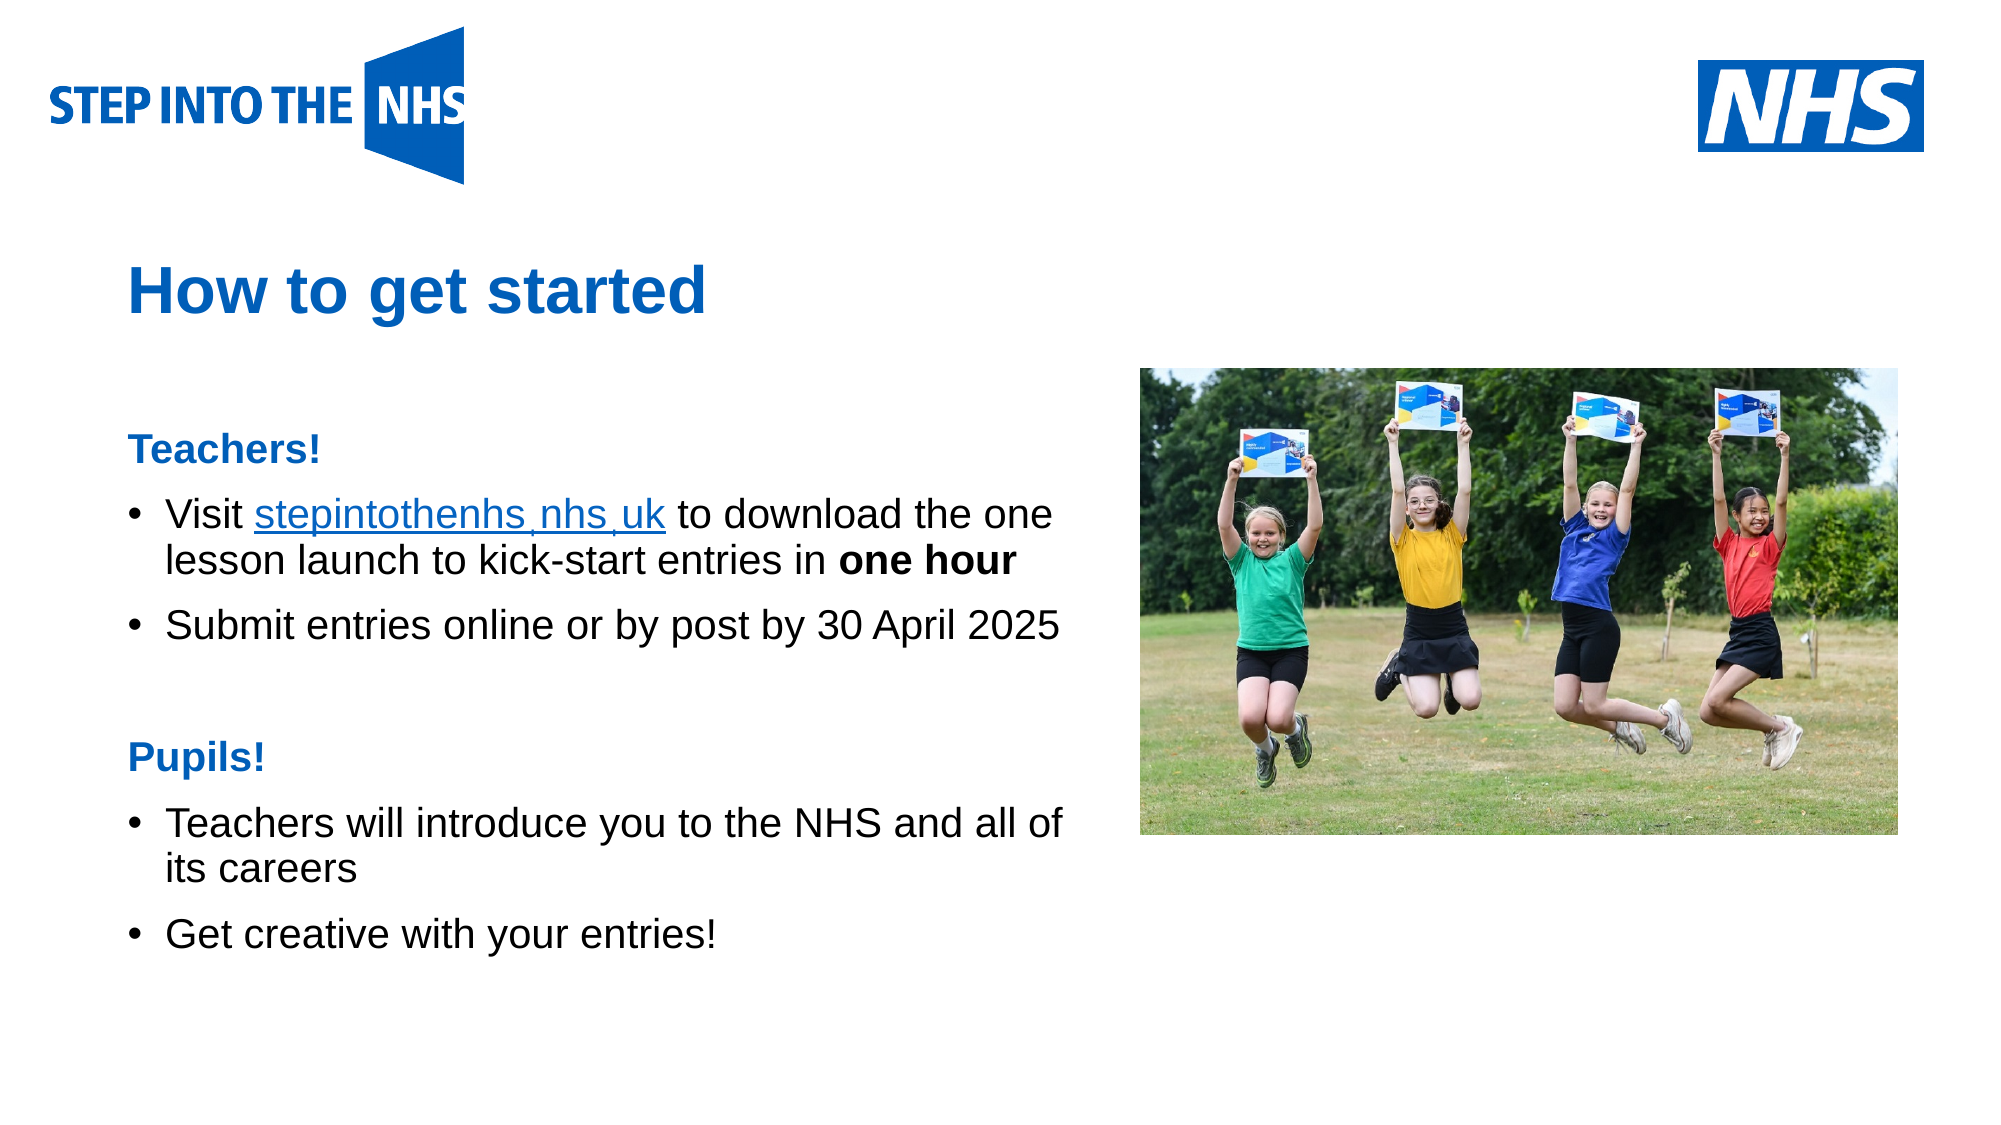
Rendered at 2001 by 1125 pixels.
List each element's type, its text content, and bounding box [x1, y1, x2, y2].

picture [1697, 60, 1924, 152]
picture [1140, 368, 1898, 835]
text_box How to get started Teachers! Visit stepintothenhsˌnhsˌuk to download the one lesson launch to kick-start entries in one hour Submit entries online or by post by 30 April 2025 Pupils! Teachers will introduce you to the NHS and all of its careers Get creative with your entries! [112, 235, 1088, 1037]
picture [50, 26, 464, 185]
